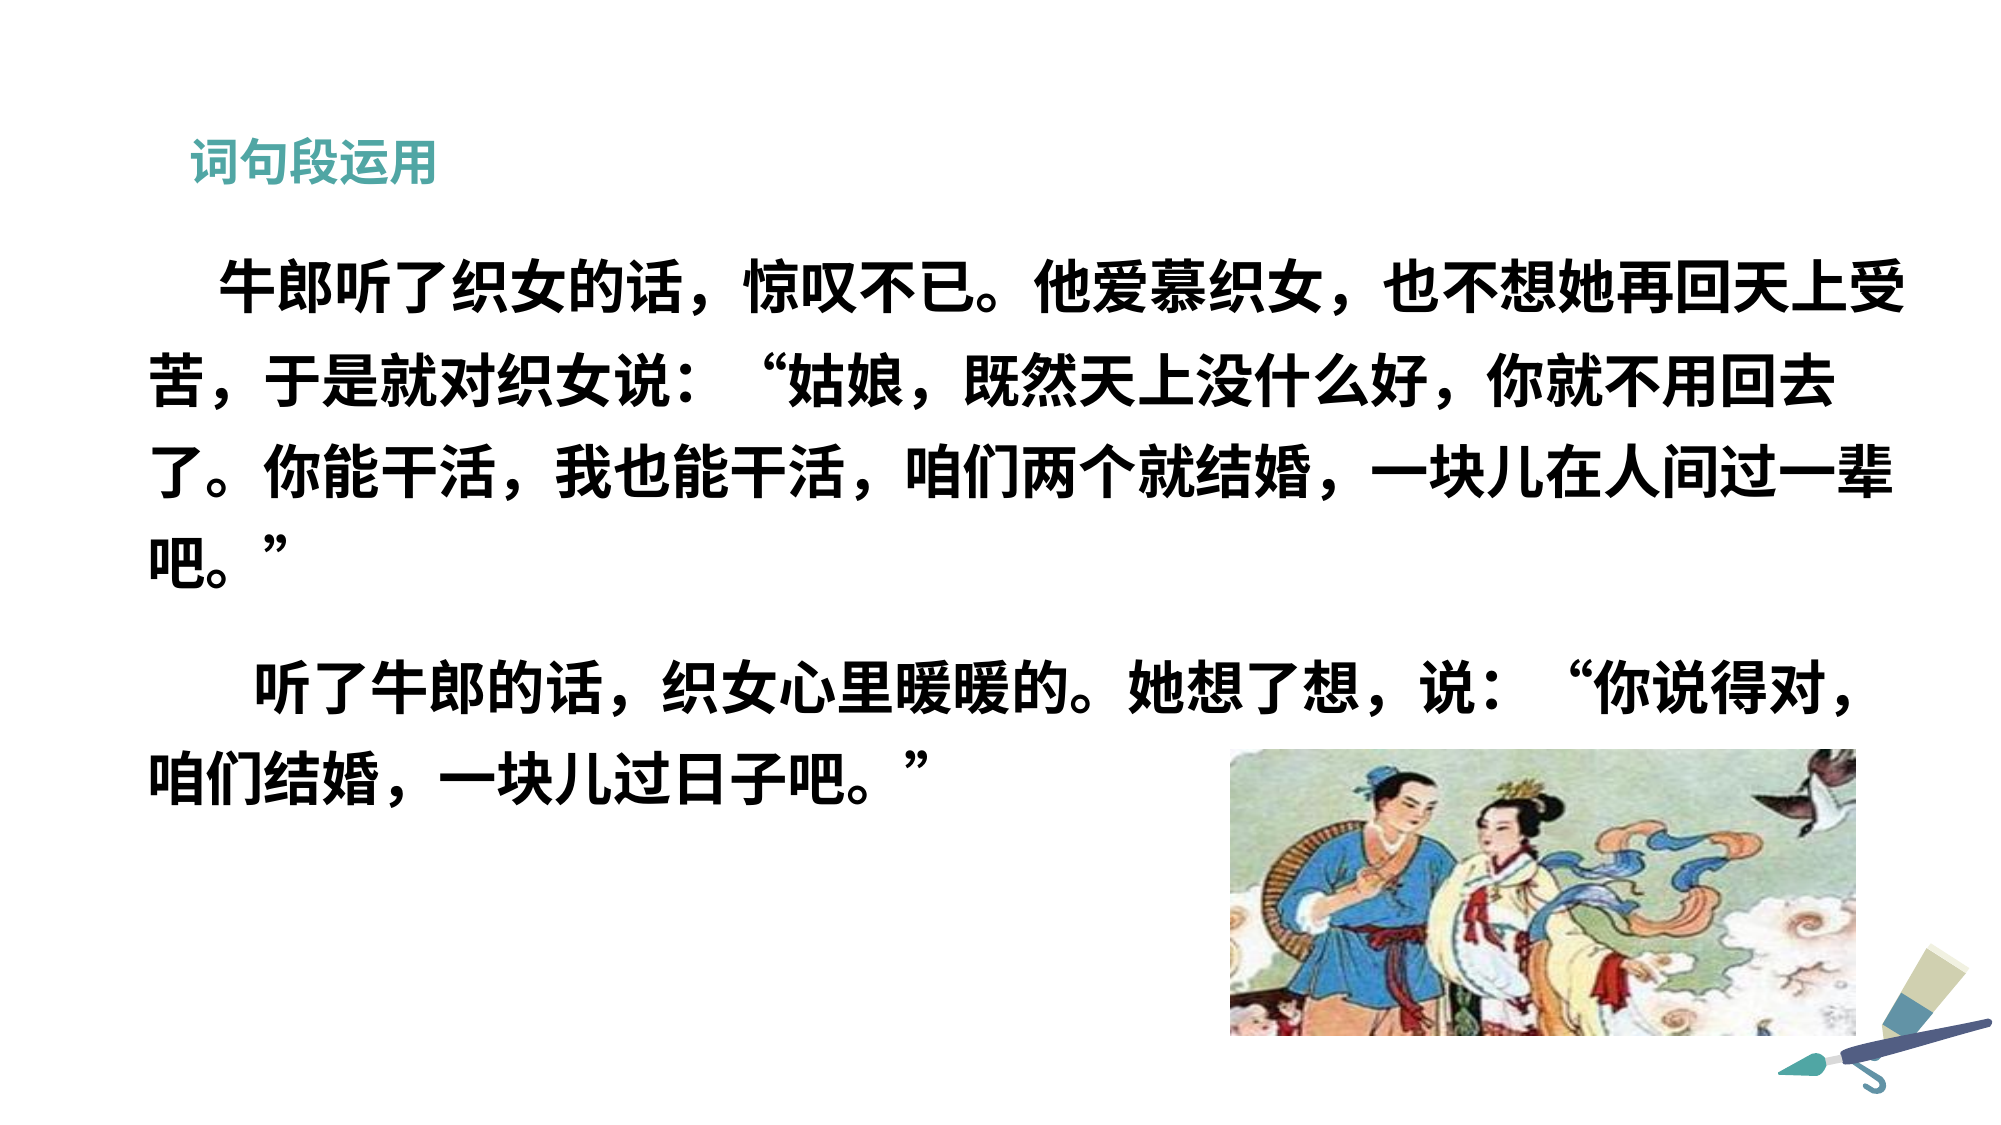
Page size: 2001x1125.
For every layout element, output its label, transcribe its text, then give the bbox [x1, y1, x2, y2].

text_box 词句段运用 [174, 123, 455, 199]
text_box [1811, 945, 1974, 1125]
picture [1230, 749, 1856, 1036]
text_box 牛郎听了织女的话，惊叹不已。他爱慕织女，也不想她再回天上受苦，于是就对织女说：“姑娘，既然天上没什么好，你就不用回去了。你能干活，我也能干活，咱们两个就结婚，一块儿在人间过一辈吧。” 听了牛郎的话，织女心里暖暖的。她想了想，说：“你说得对，咱们结婚，一块儿过日子吧。” [127, 193, 1942, 822]
